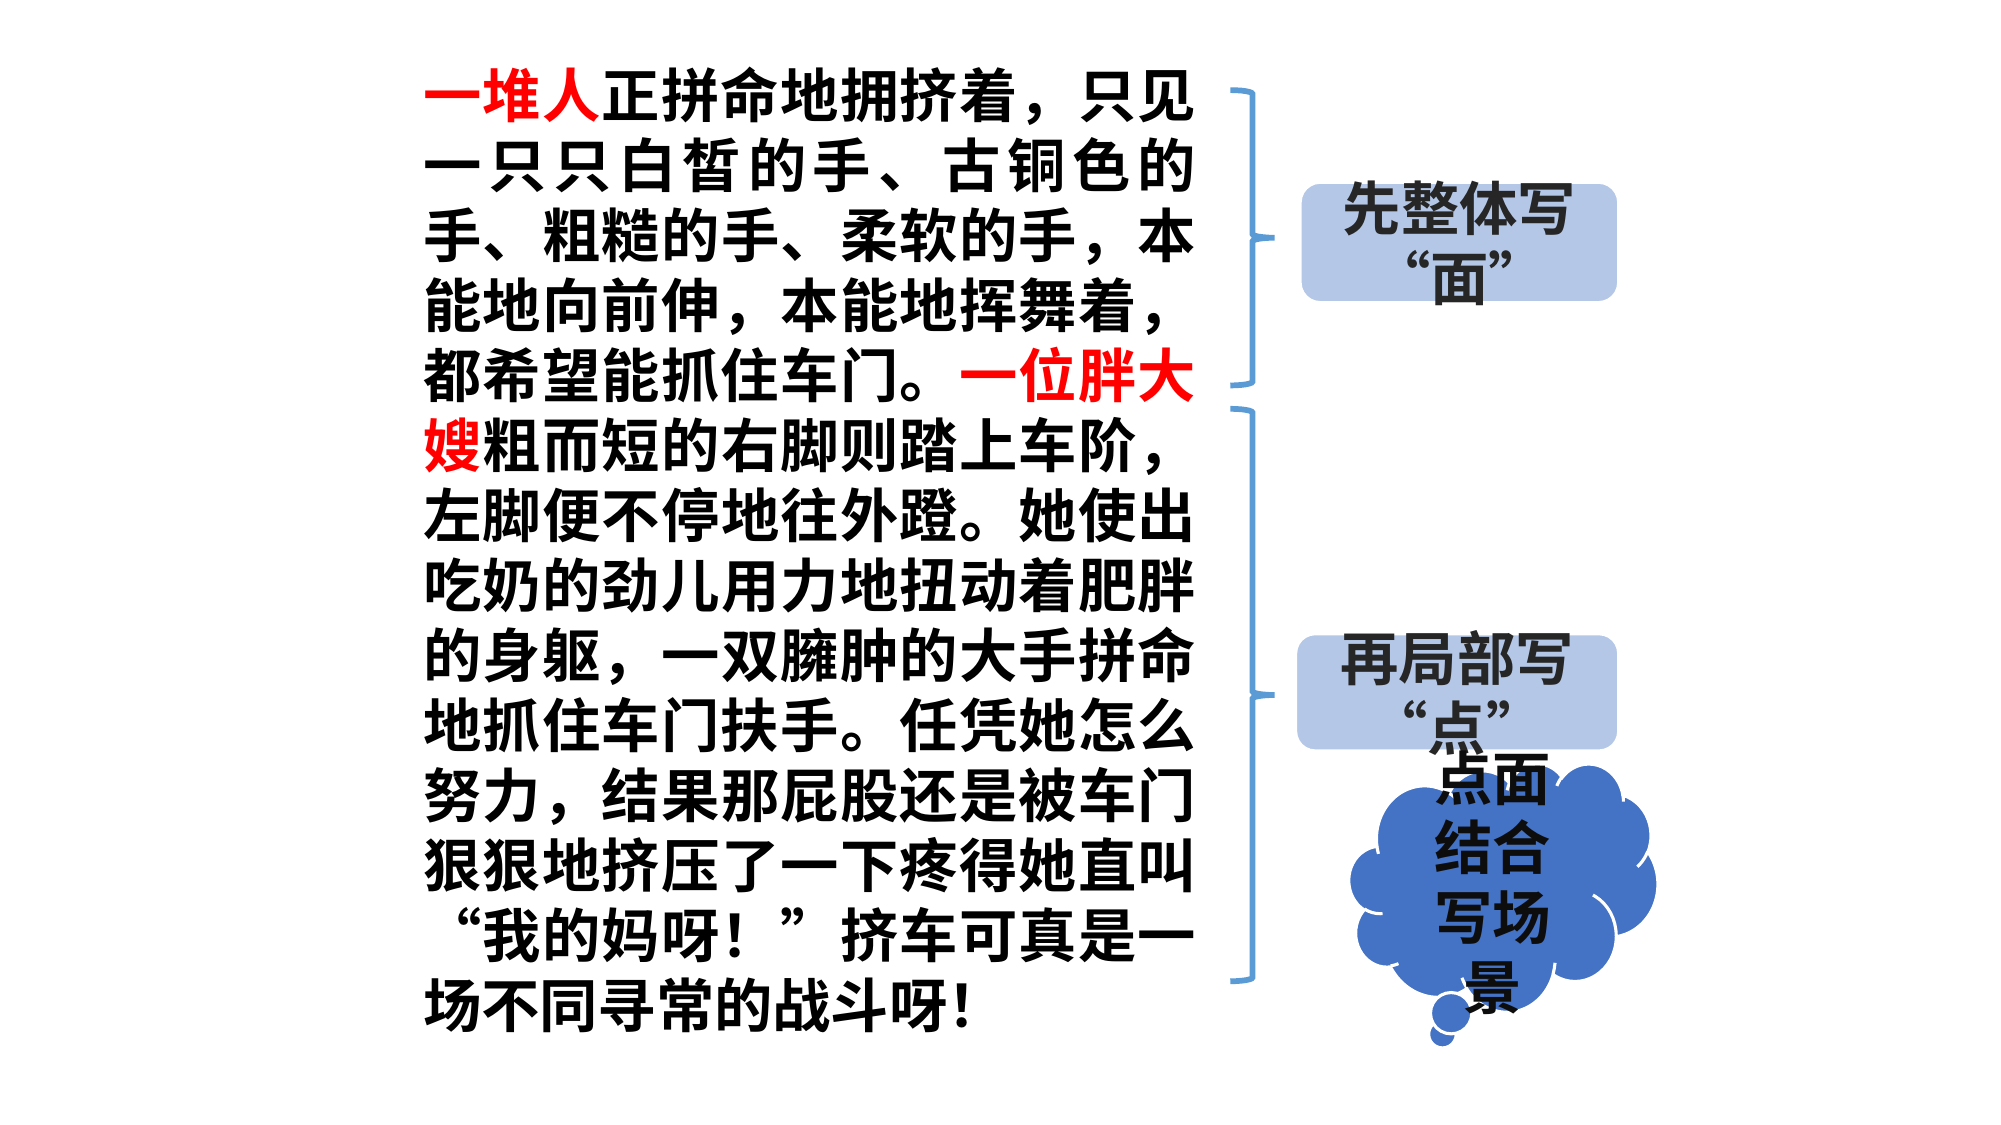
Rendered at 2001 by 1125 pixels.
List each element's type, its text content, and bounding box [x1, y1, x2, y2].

text_box [1230, 89, 1275, 386]
text_box 再局部写“点” [1294, 632, 1621, 753]
text_box 点面结合写场景 [1347, 762, 1660, 1051]
text_box [1230, 408, 1275, 982]
text_box 一堆人正拼命地拥挤着，只见一只只白皙的手、古铜色的手、粗糙的手、柔软的手，本能地向前伸，本能地挥舞着，都希望能抓住车门。一位胖大嫂粗而短的右脚则踏上车阶，左脚便不停地往外蹬。她使出吃奶的劲儿用力地扭动着肥胖的身躯，一双臃肿的大手拼命地抓住车门扶手。任凭她怎么努力，结果那屁股还是被车门狠狠地挤压了一下疼得她直叫“我的妈呀！”挤车可真是一场不同寻常的战斗呀！ [408, 52, 1211, 1047]
text_box 先整体写“面” [1298, 180, 1621, 305]
